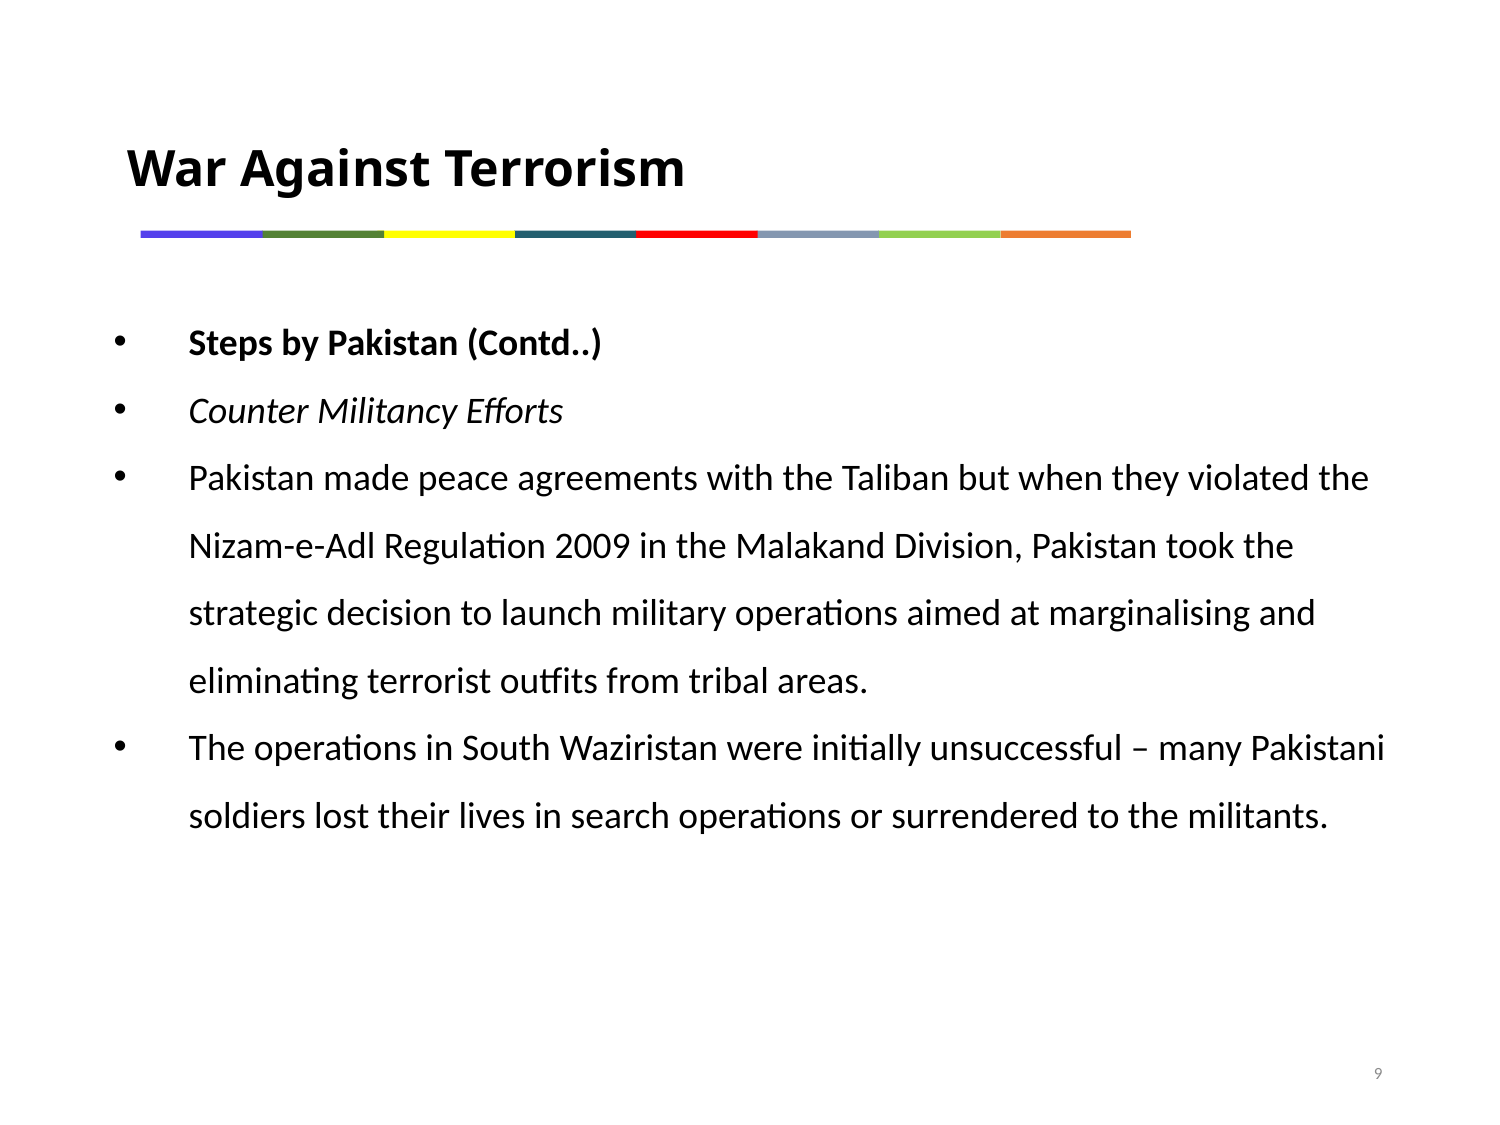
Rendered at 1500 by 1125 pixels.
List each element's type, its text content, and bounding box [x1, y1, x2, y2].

text_box Steps by Pakistan (Contd..) Counter Militancy Efforts Pakistan made peace agreements with the Taliban but when they violated the Nizam-e-Adl Regulation 2009 in the Malakand Division, Pakistan took the strategic decision to launch military operations aimed at marginalising and eliminating terrorist outfits from tribal areas. The operations in South Waziristan were initially unsuccessful – many Pakistani soldiers lost their lives in search operations or surrendered to the militants. [98, 288, 1415, 911]
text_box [140, 230, 1131, 239]
text_box War Against Terrorism [112, 120, 1500, 276]
slide_number 9 [1060, 1042, 1398, 1103]
